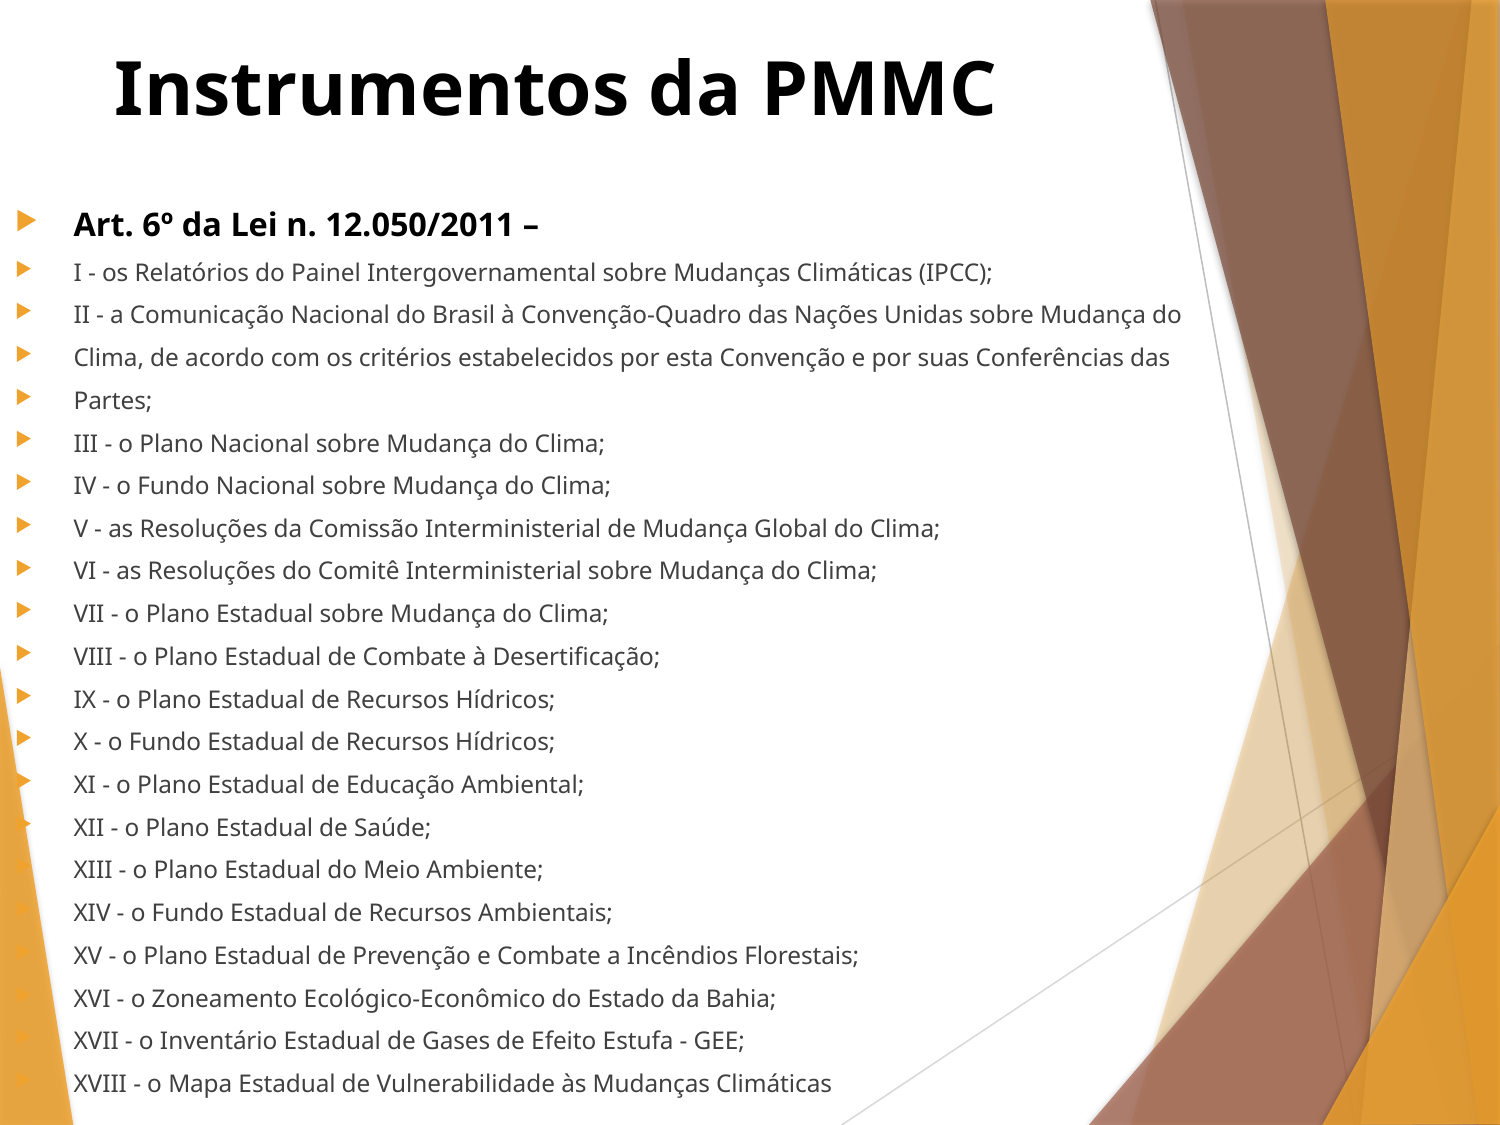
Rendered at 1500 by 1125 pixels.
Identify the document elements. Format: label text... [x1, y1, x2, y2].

list Art. 6º da Lei n. 12.050/2011 – I - os Relatórios do Painel Intergovernamental sobre Mudanças Climáticas (IPCC); II - a Comunicação Nacional do Brasil à Convenção-Quadro das Nações Unidas sobre Mudança do Clima, de acordo com os critérios estabelecidos por esta Convenção e por suas Conferências das Partes; III - o Plano Nacional sobre Mudança do Clima; IV - o Fundo Nacional sobre Mudança do Clima; V - as Resoluções da Comissão Interministerial de Mudança Global do Clima; VI - as Resoluções do Comitê Interministerial sobre Mudança do Clima; VII - o Plano Estadual sobre Mudança do Clima; VIII - o Plano Estadual de Combate à Desertificação; IX - o Plano Estadual de Recursos Hídricos; X - o Fundo Estadual de Recursos Hídricos; XI - o Plano Estadual de Educação Ambiental; XII - o Plano Estadual de Saúde; XIII - o Plano Estadual do Meio Ambiente; XIV - o Fundo Estadual de Recursos Ambientais; XV - o Plano Estadual de Prevenção e Combate a Incêndios Florestais; XVI - o Zoneamento Ecológico-Econômico do Estado da Bahia; XVII - o Inventário Estadual de Gases de Efeito Estufa - GEE; XVIII - o Mapa Estadual de Vulnerabilidade às Mudanças Climáticas [0, 144, 1400, 1108]
title Instrumentos da PMMC [99, 33, 1319, 144]
